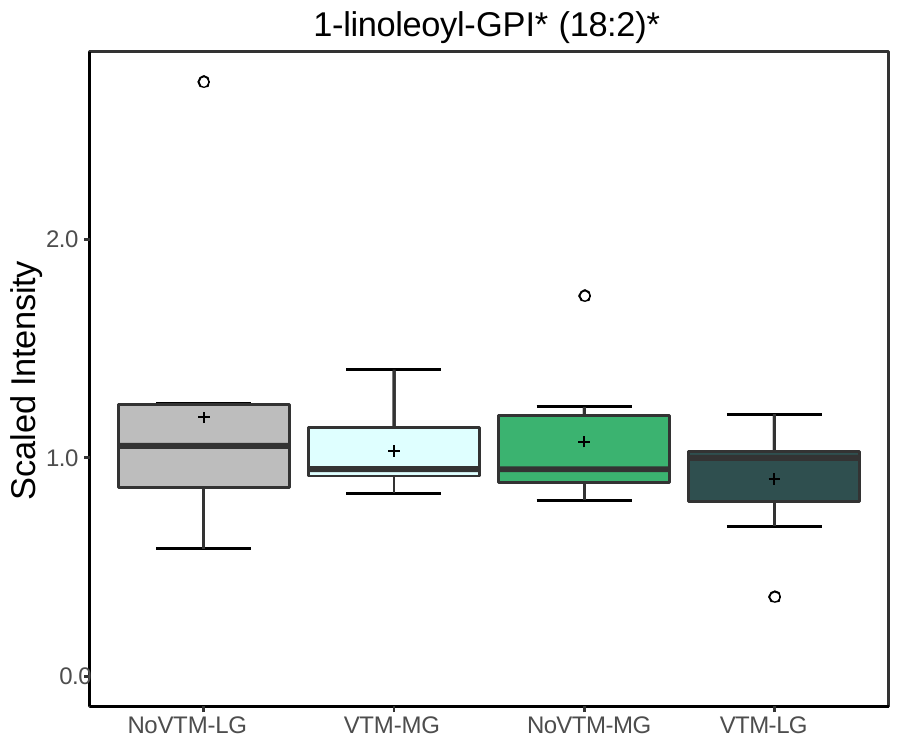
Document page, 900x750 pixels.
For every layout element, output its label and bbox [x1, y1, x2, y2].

text_box [44, 221, 82, 253]
text_box [1, 256, 82, 503]
text_box [83, 50, 891, 738]
footer [57, 661, 95, 750]
text_box [311, 0, 667, 44]
slide_number [125, 713, 257, 750]
